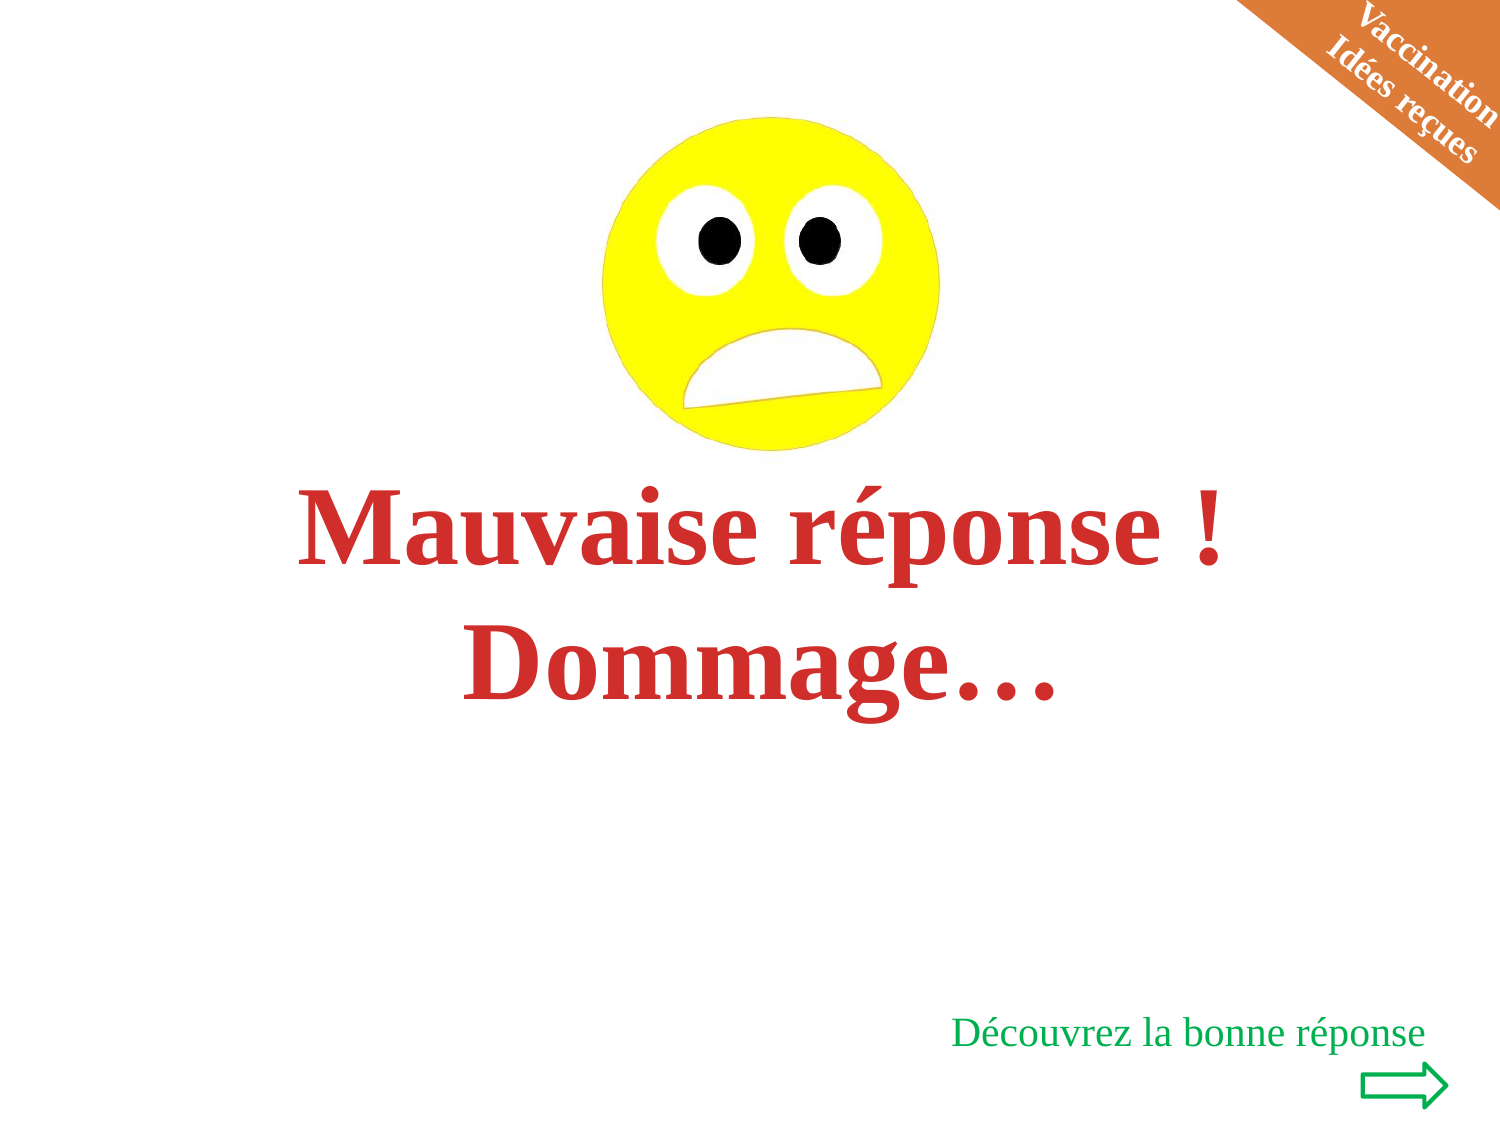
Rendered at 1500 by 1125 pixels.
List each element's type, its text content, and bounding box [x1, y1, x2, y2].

picture [575, 108, 950, 464]
text_box [1360, 1061, 1449, 1110]
text_box Découvrez la bonne réponse [936, 997, 1442, 1063]
text_box Mauvaise réponse ! Dommage… [281, 444, 1244, 730]
text_box [1233, 0, 1500, 214]
text_box Vaccination Idées reçues [1305, 0, 1500, 210]
